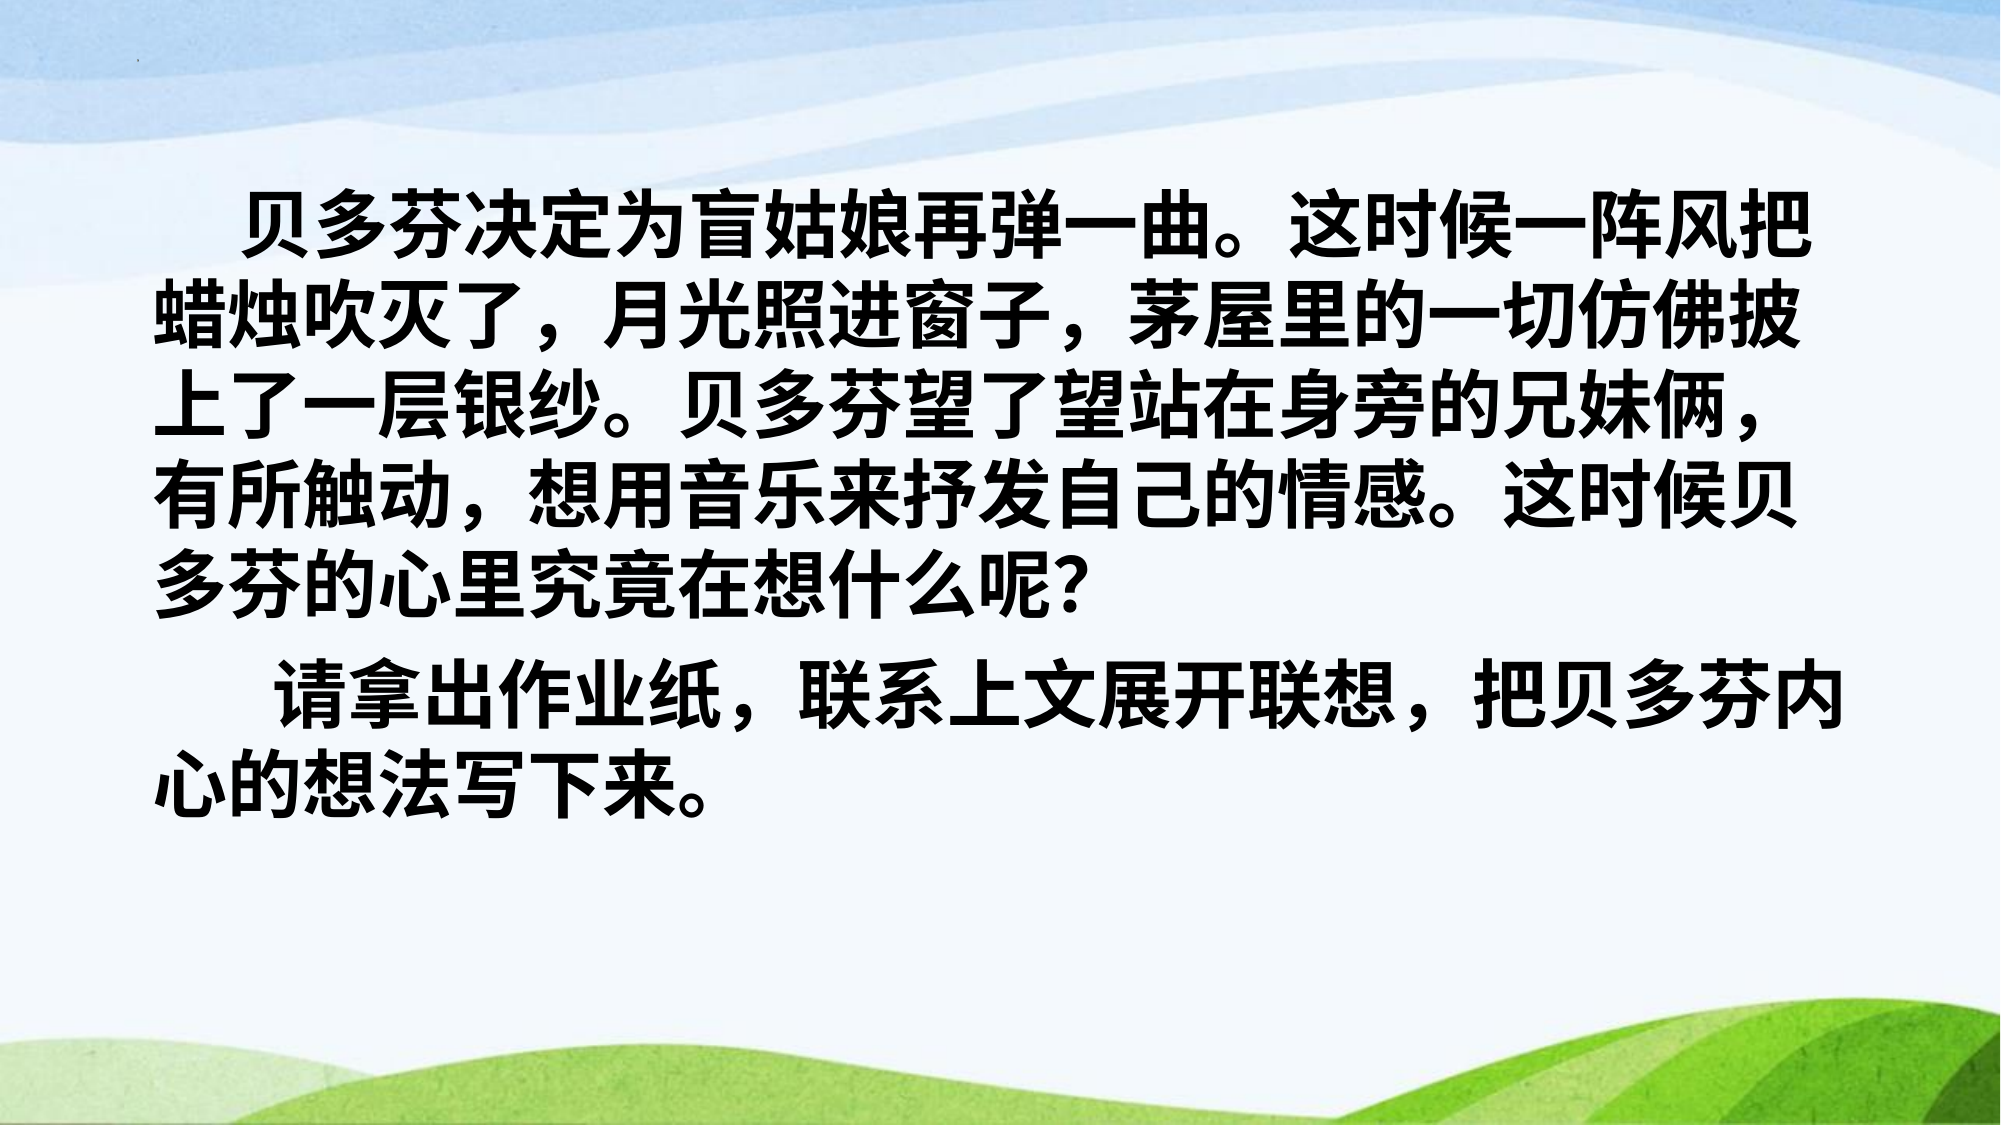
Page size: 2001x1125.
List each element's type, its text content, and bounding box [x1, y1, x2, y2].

picture [0, 0, 2001, 1125]
list 贝多芬决定为盲姑娘再弹一曲。这时候一阵风把蜡烛吹灭了，月光照进窗子，茅屋里的一切仿佛披上了一层银纱。贝多芬望了望站在身旁的兄妹俩，有所触动，想用音乐来抒发自己的情感。这时候贝多芬的心里究竟在想什么呢？ 请拿出作业纸，联系上文展开联想，把贝多芬内心的想法写下来。 [137, 169, 1863, 884]
